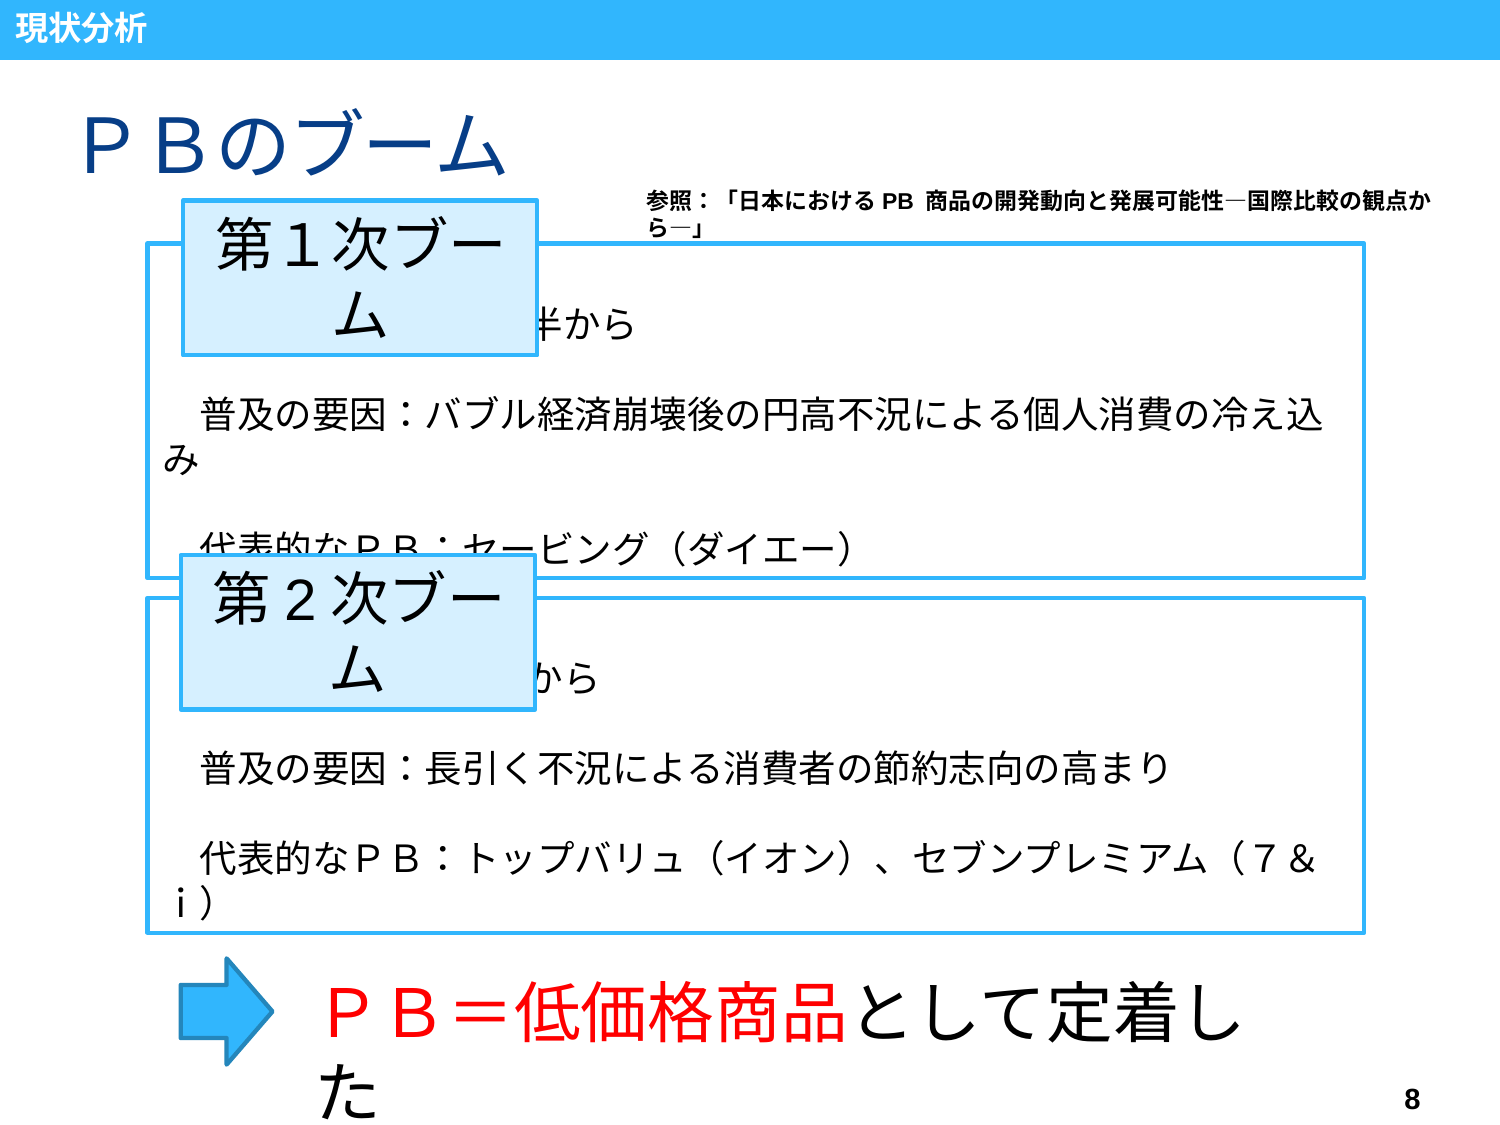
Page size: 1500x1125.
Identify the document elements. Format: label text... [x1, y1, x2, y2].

text_box ＰＢ＝低価格商品として定着した [299, 963, 1306, 1125]
title ＰＢのブーム [53, 89, 1404, 196]
text_box 第１次ブーム [181, 198, 539, 357]
slide_number 8 [1325, 1071, 1500, 1125]
footer 現状分析 [0, 0, 675, 54]
text_box 時期：2007年前半から 普及の要因：長引く不況による消費者の節約志向の高まり 代表的なＰＢ：トップバリュ（イオン）、セブンプレミアム（７＆ｉ） [145, 596, 1366, 935]
text_box 時期：1990年代前半から 普及の要因：バブル経済崩壊後の円高不況による個人消費の冷え込み 代表的なＰＢ：セービング（ダイエー） [145, 241, 1366, 580]
text_box 第2次ブーム [179, 553, 537, 712]
text_box [178, 956, 275, 1067]
text_box 参照：「日本におけるPB 商品の開発動向と発展可能性―国際比較の観点から―」 [631, 179, 1463, 249]
